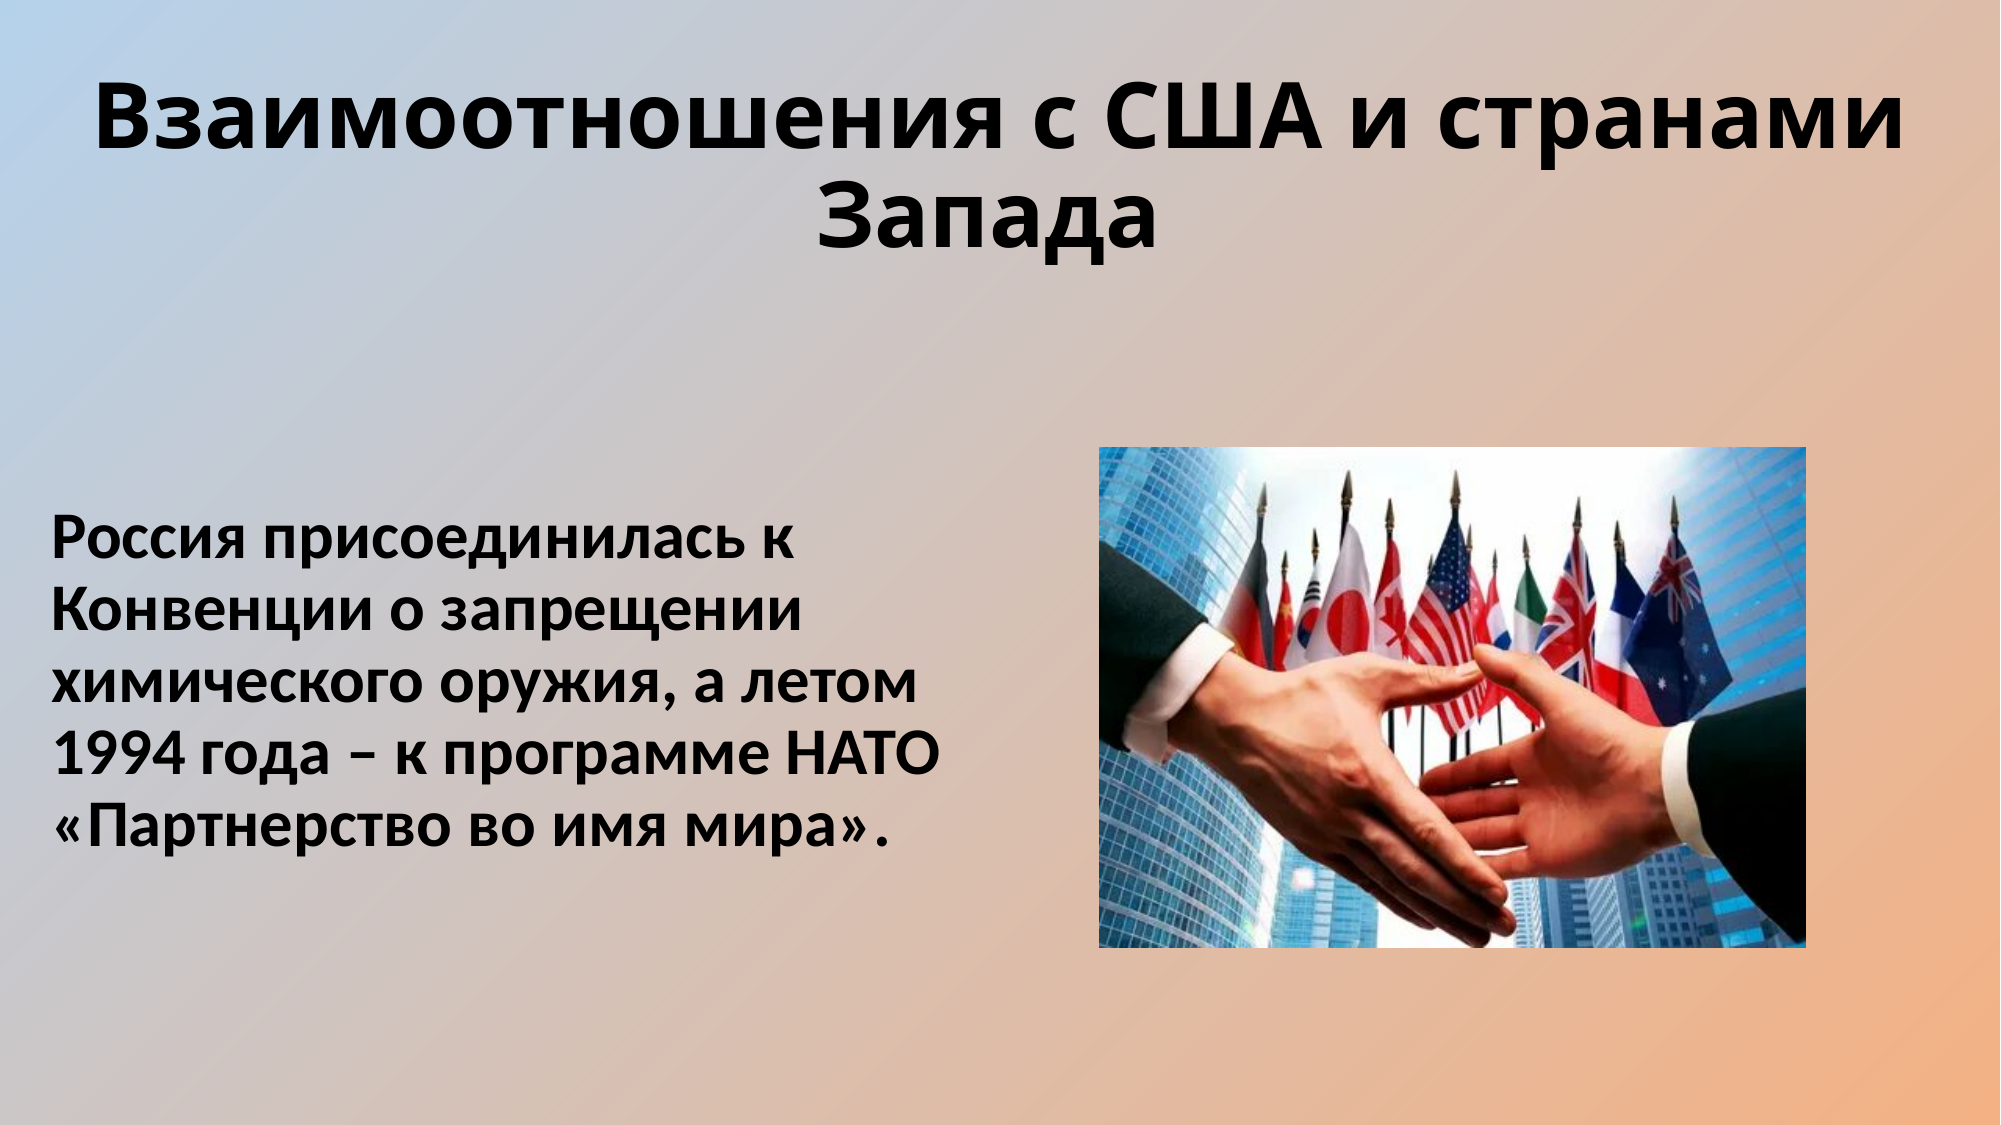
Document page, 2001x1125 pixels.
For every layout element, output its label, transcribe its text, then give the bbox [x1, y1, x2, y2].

list Россия присоединилась к Конвенции о запрещении химического оружия, а летом 1994 года – к программе НАТО «Партнерство во имя мира». [36, 299, 994, 1096]
picture [1098, 447, 1806, 948]
title Взаимоотношения с США и странами Запада [36, 59, 1965, 278]
